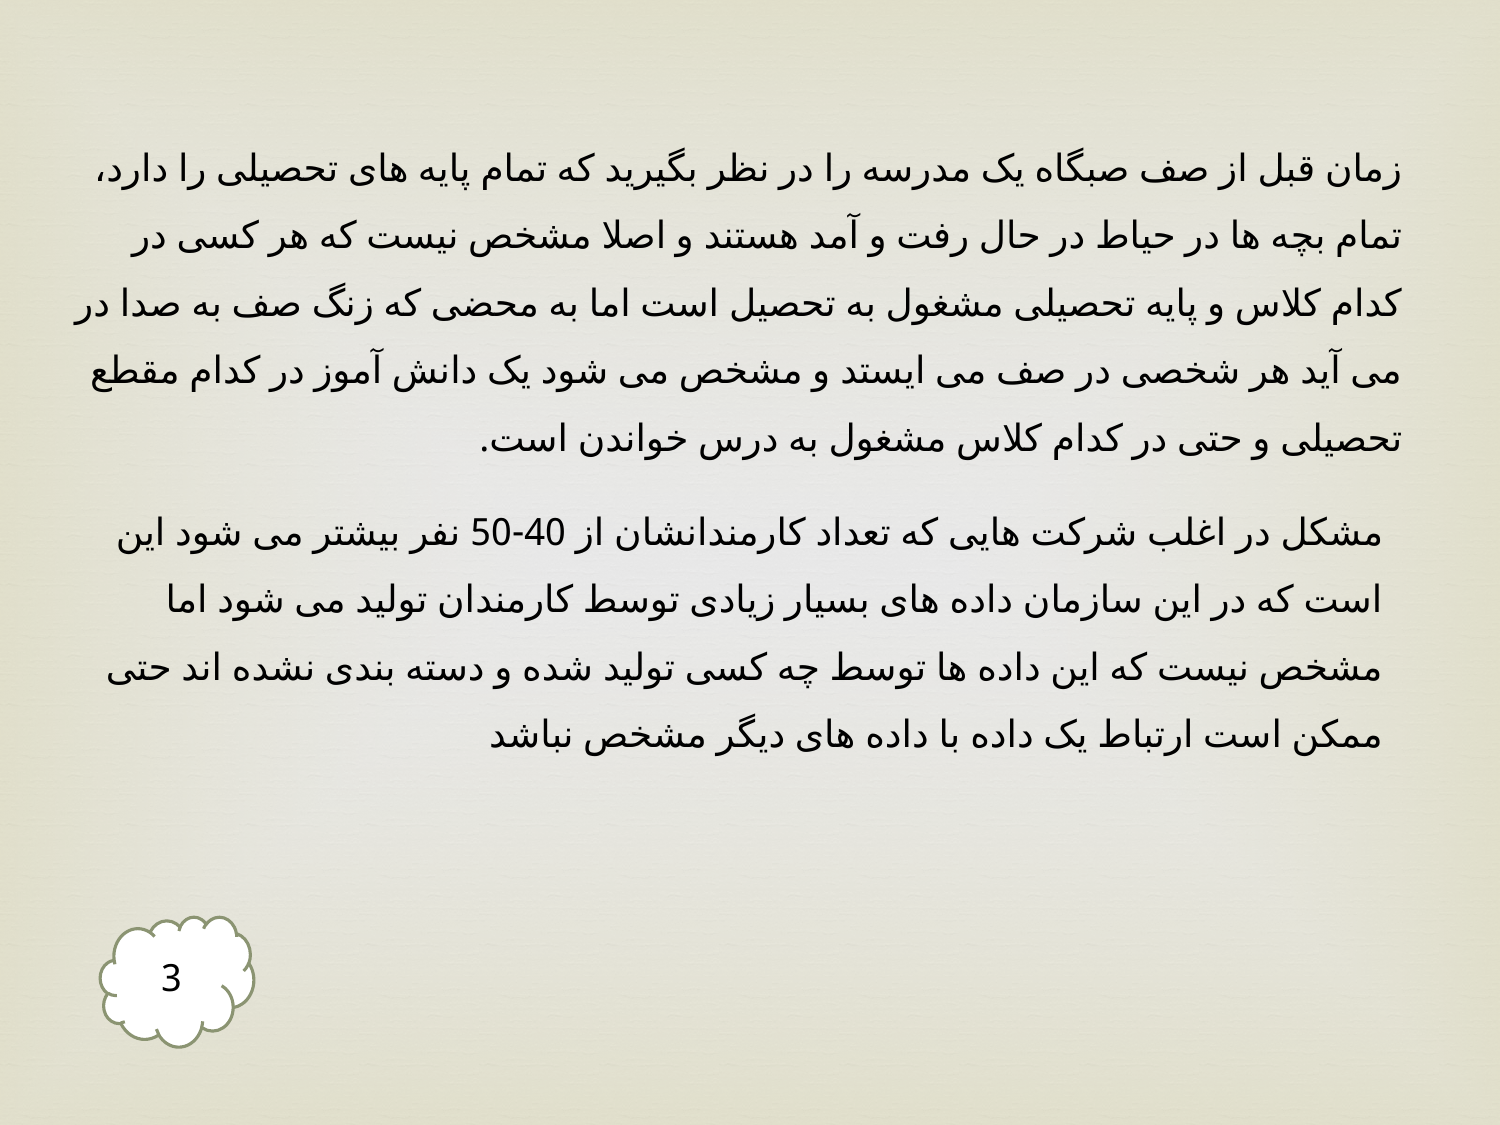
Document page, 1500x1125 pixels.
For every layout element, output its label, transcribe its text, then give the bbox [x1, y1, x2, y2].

text_box مشکل در اغلب شرکت هایی که تعداد کارمندانشان از 40-50 نفر بیشتر می شود این است که در این سازمان داده های بسیار زیادی توسط کارمندان تولید می شود اما مشخص نیست که این داده ها توسط چه کسی تولید شده و دسته بندی نشده اند حتی ممکن است ارتباط یک داده با داده های دیگر مشخص نباشد [68, 477, 1399, 763]
text_box زمان قبل از صف صبگاه یک مدرسه را در نظر بگیرید که تمام پایه های تحصیلی را دارد، تمام بچه ها در حیاط در حال رفت و آمد هستند و اصلا مشخص نیست که هر کسی در کدام کلاس و پایه تحصیلی مشغول به تحصیل است اما به محضی که زنگ صف به صدا در می آید هر شخصی در صف می ایستد و مشخص می شود یک دانش آموز در کدام مقطع تحصیلی و حتی در کدام کلاس مشغول به درس خواندن است. [58, 113, 1418, 466]
